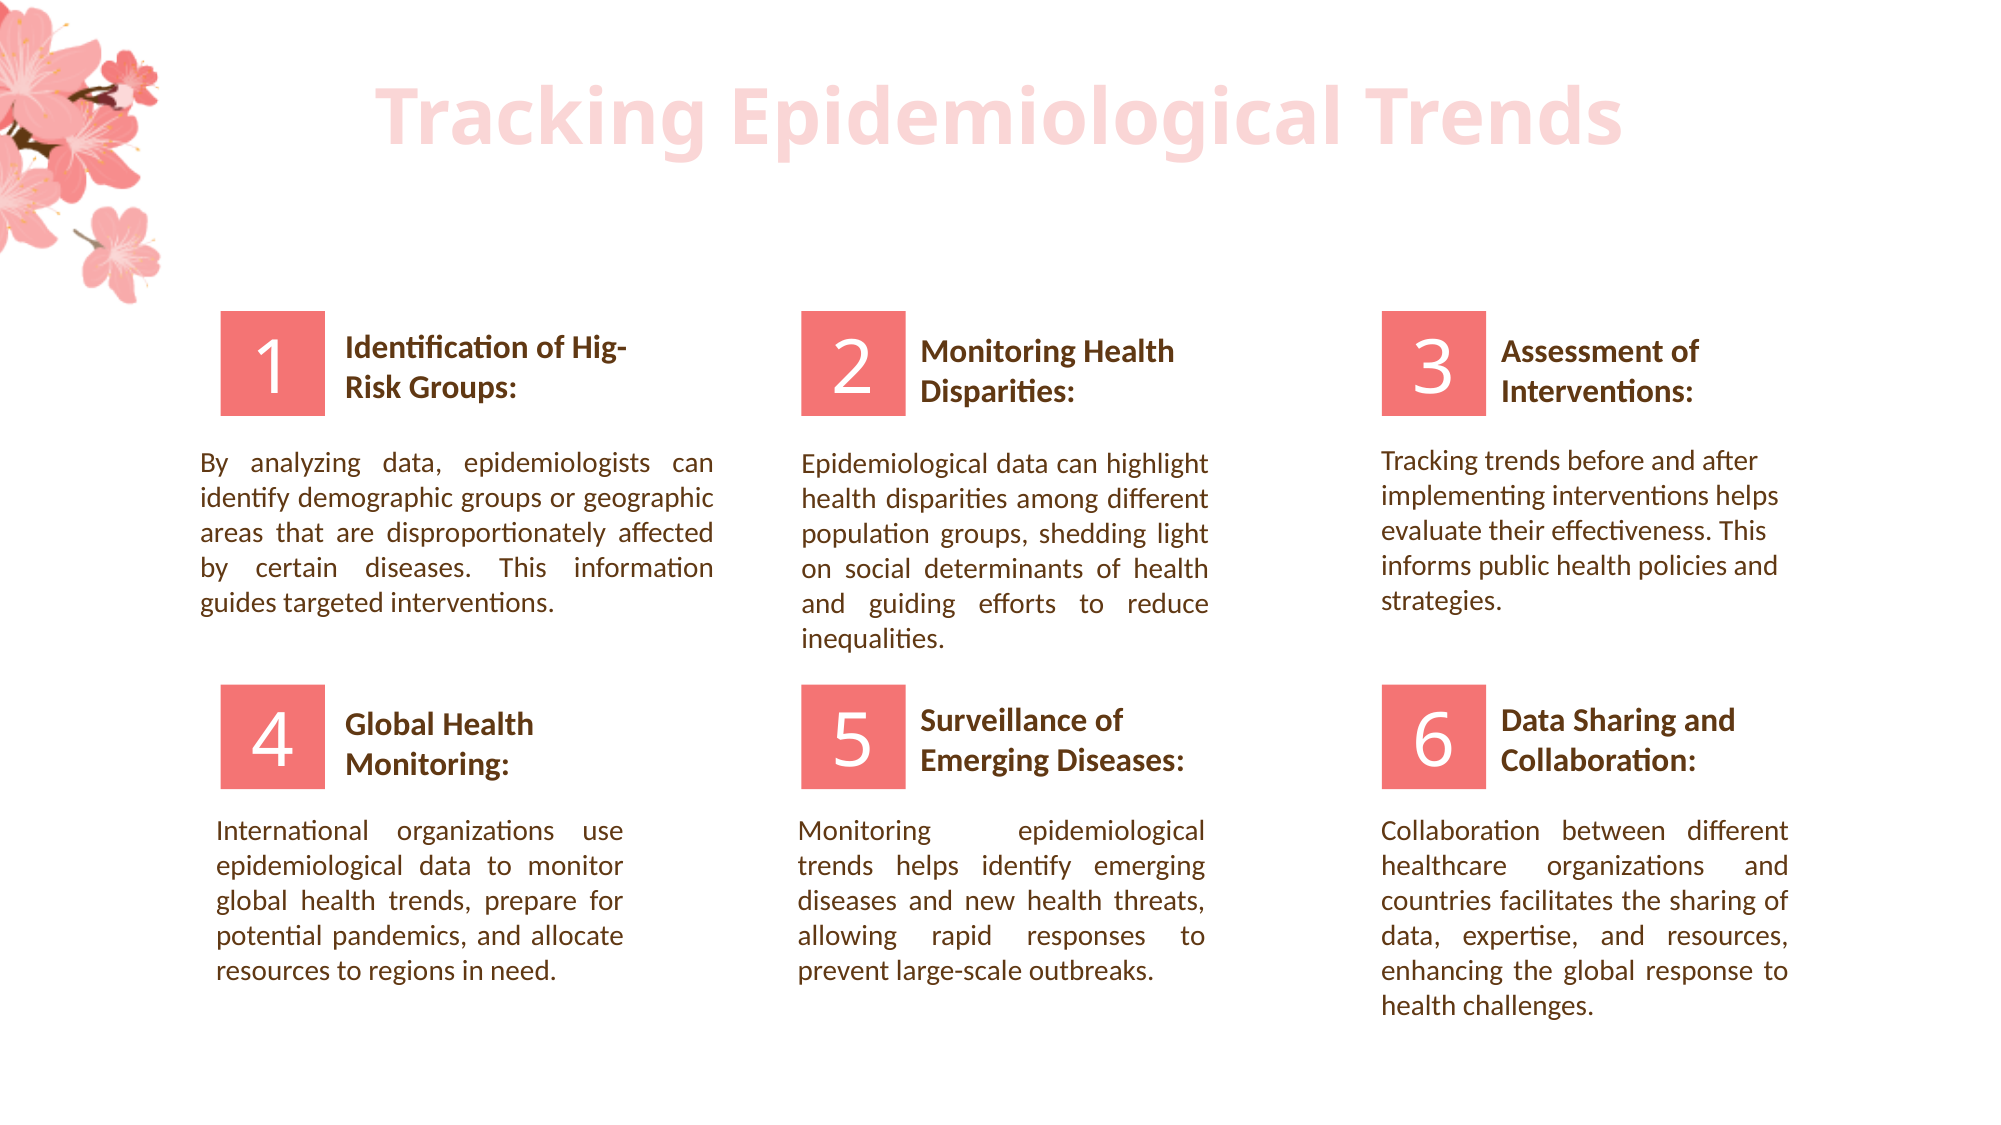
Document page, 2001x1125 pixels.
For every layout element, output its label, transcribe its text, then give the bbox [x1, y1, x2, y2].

text_box 4 [220, 684, 325, 790]
text_box 6 [1381, 684, 1487, 790]
text_box Global Health Monitoring: [330, 694, 687, 790]
text_box 5 [801, 684, 906, 790]
text_box 1 [220, 311, 325, 416]
text_box Data Sharing and Collaboration: [1486, 690, 1805, 786]
text_box 3 [1381, 311, 1487, 416]
picture [0, 0, 197, 328]
text_box Surveillance of Emerging Diseases: [905, 690, 1225, 786]
text_box Tracking trends before and after implementing interventions helps evaluate their effectiveness. This informs public health policies and strategies. [1366, 434, 1804, 624]
text_box By analyzing data, epidemiologists can identify demographic groups or geographic areas that are disproportionately affected by certain diseases. This information guides targeted interventions. [185, 436, 729, 626]
text_box Collaboration between different healthcare organizations and countries facilitates the sharing of data, expertise, and resources, enhancing the global response to health challenges. [1366, 804, 1804, 1029]
text_box Identification of Hig-Risk Groups: [330, 317, 698, 413]
text_box Epidemiological data can highlight health disparities among different population groups, shedding light on social determinants of health and guiding efforts to reduce inequalities. [786, 437, 1224, 662]
text_box Monitoring epidemiological trends helps identify emerging diseases and new health threats, allowing rapid responses to prevent large-scale outbreaks. [783, 804, 1221, 994]
text_box International organizations use epidemiological data to monitor global health trends, prepare for potential pandemics, and allocate resources to regions in need. [201, 804, 639, 994]
title Tracking Epidemiological Trends [137, 59, 1863, 278]
text_box Assessment of Interventions: [1486, 321, 1863, 416]
text_box 2 [801, 311, 906, 416]
text_box Monitoring Health Disparities: [905, 321, 1243, 416]
